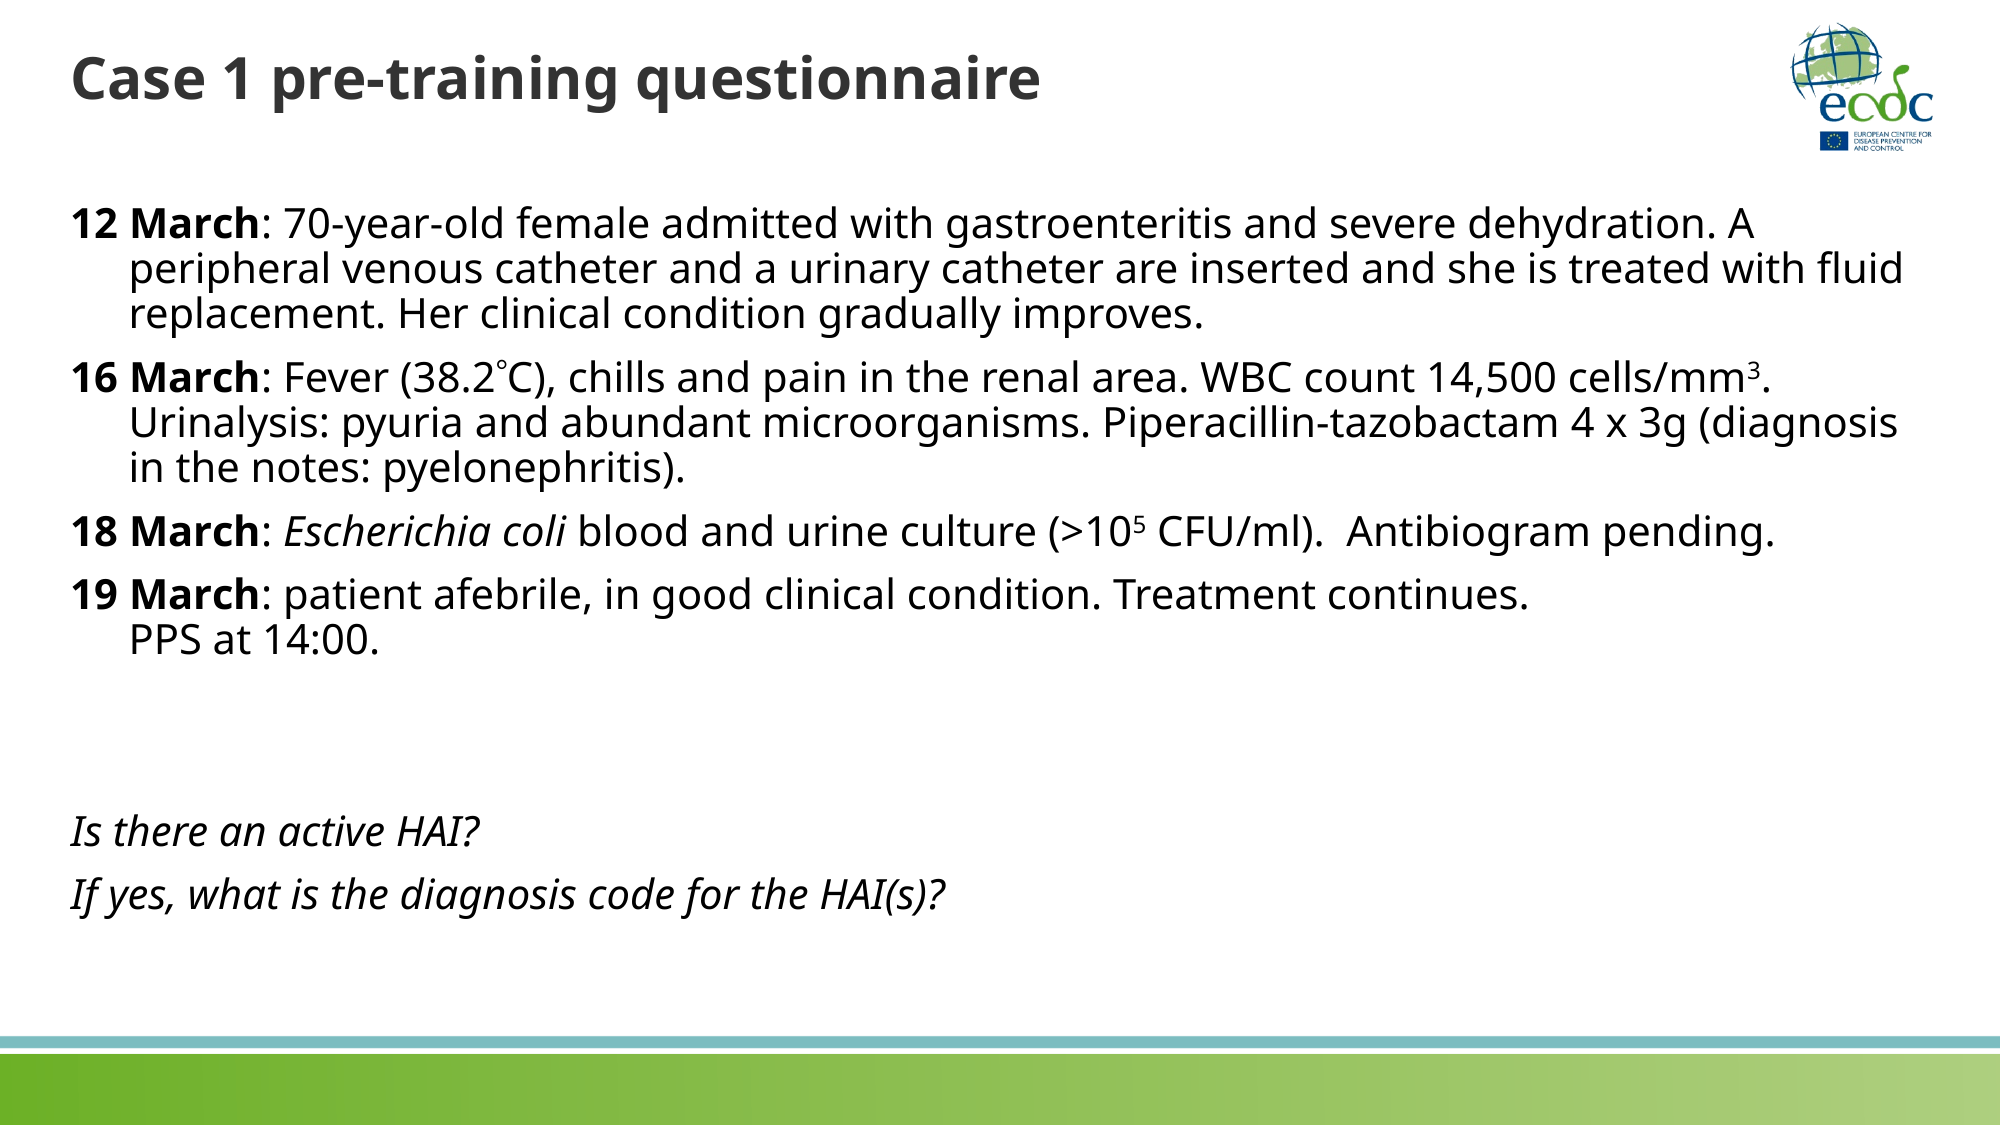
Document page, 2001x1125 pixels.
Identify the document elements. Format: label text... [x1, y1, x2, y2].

list 12 March: 70-year-old female admitted with gastroenteritis and severe dehydration. A peripheral venous catheter and a urinary catheter are inserted and she is treated with fluid replacement. Her clinical condition gradually improves. 16 March: Fever (38.2C), chills and pain in the renal area. WBC count 14,500 cells/mm3. Urinalysis: pyuria and abundant microorganisms. Piperacillin-tazobactam 4 x 3g (diagnosis in the notes: pyelonephritis). 18 March: Escherichia coli blood and urine culture (>105 CFU/ml). Antibiogram pending. 19 March: patient afebrile, in good clinical condition. Treatment continues. PPS at 14:00. Is there an active HAI? If yes, what is the diagnosis code for the HAI(s)? [70, 202, 1936, 1025]
title Case 1 pre-training questionnaire [70, 49, 1764, 180]
picture [0, 0, 2000, 1125]
